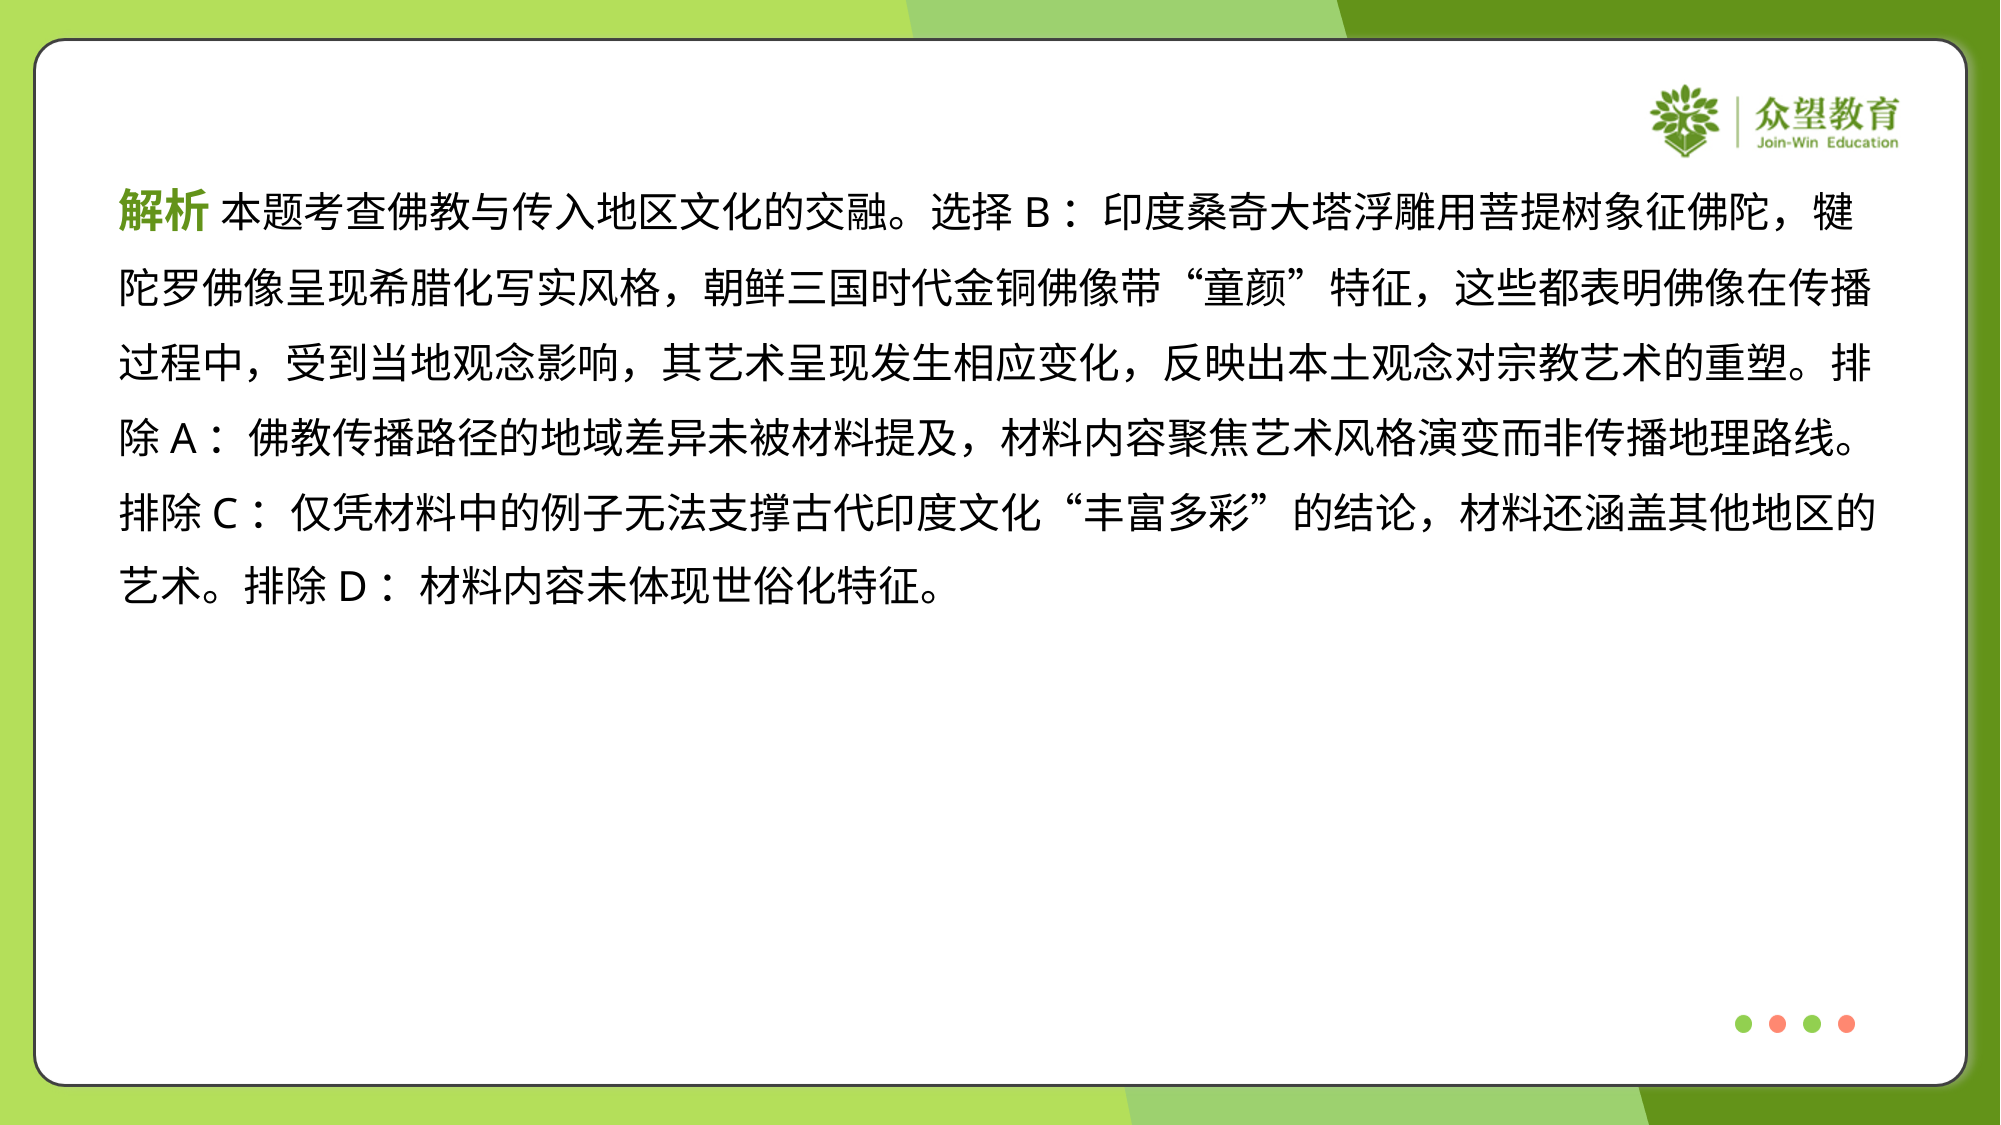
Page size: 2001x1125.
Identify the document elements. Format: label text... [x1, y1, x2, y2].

picture [0, 0, 2000, 1125]
text_box 解析 本题考查佛教与传入地区文化的交融。选择B：印度桑奇大塔浮雕用菩提树象征佛陀，犍 陀罗佛像呈现希腊化写实风格，朝鲜三国时代金铜佛像带“童颜”特征，这些都表明佛像在传播 过程中，受到当地观念影响，其艺术呈现发生相应变化，反映出本土观念对宗教艺术的重塑。排 除A：佛教传播路径的地域差异未被材料提及，材料内容聚焦艺术风格演变而非传播地理路线。 排除C：仅凭材料中的例子无法支撑古代印度文化“丰富多彩”的结论，材料还涵盖其他地区的 艺术。排除D：材料内容未体现世俗化特征。 [118, 159, 1883, 602]
